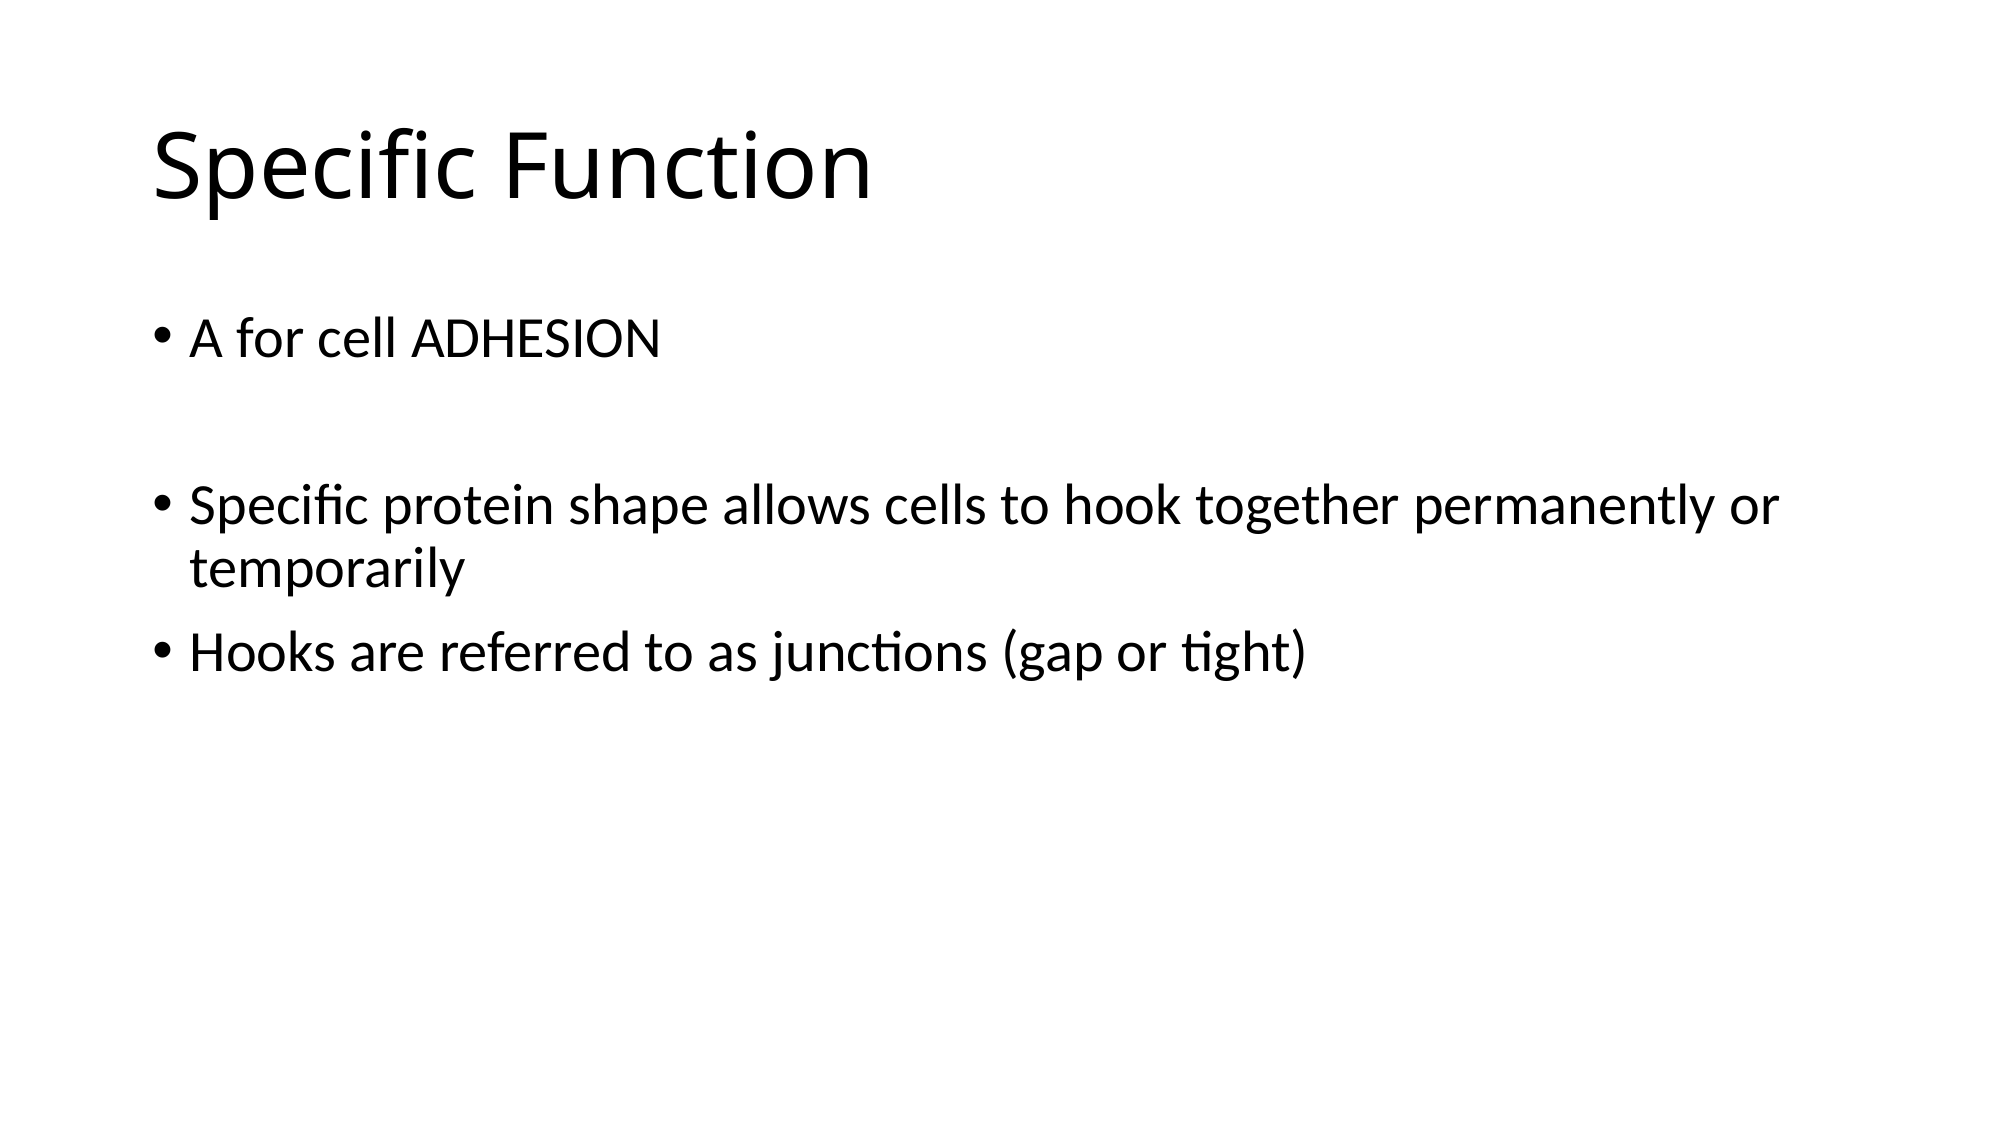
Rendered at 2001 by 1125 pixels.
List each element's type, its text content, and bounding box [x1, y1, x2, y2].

list A for cell ADHESION Specific protein shape allows cells to hook together permanently or temporarily Hooks are referred to as junctions (gap or tight) [137, 299, 1863, 1014]
title Specific Function [137, 59, 1863, 278]
